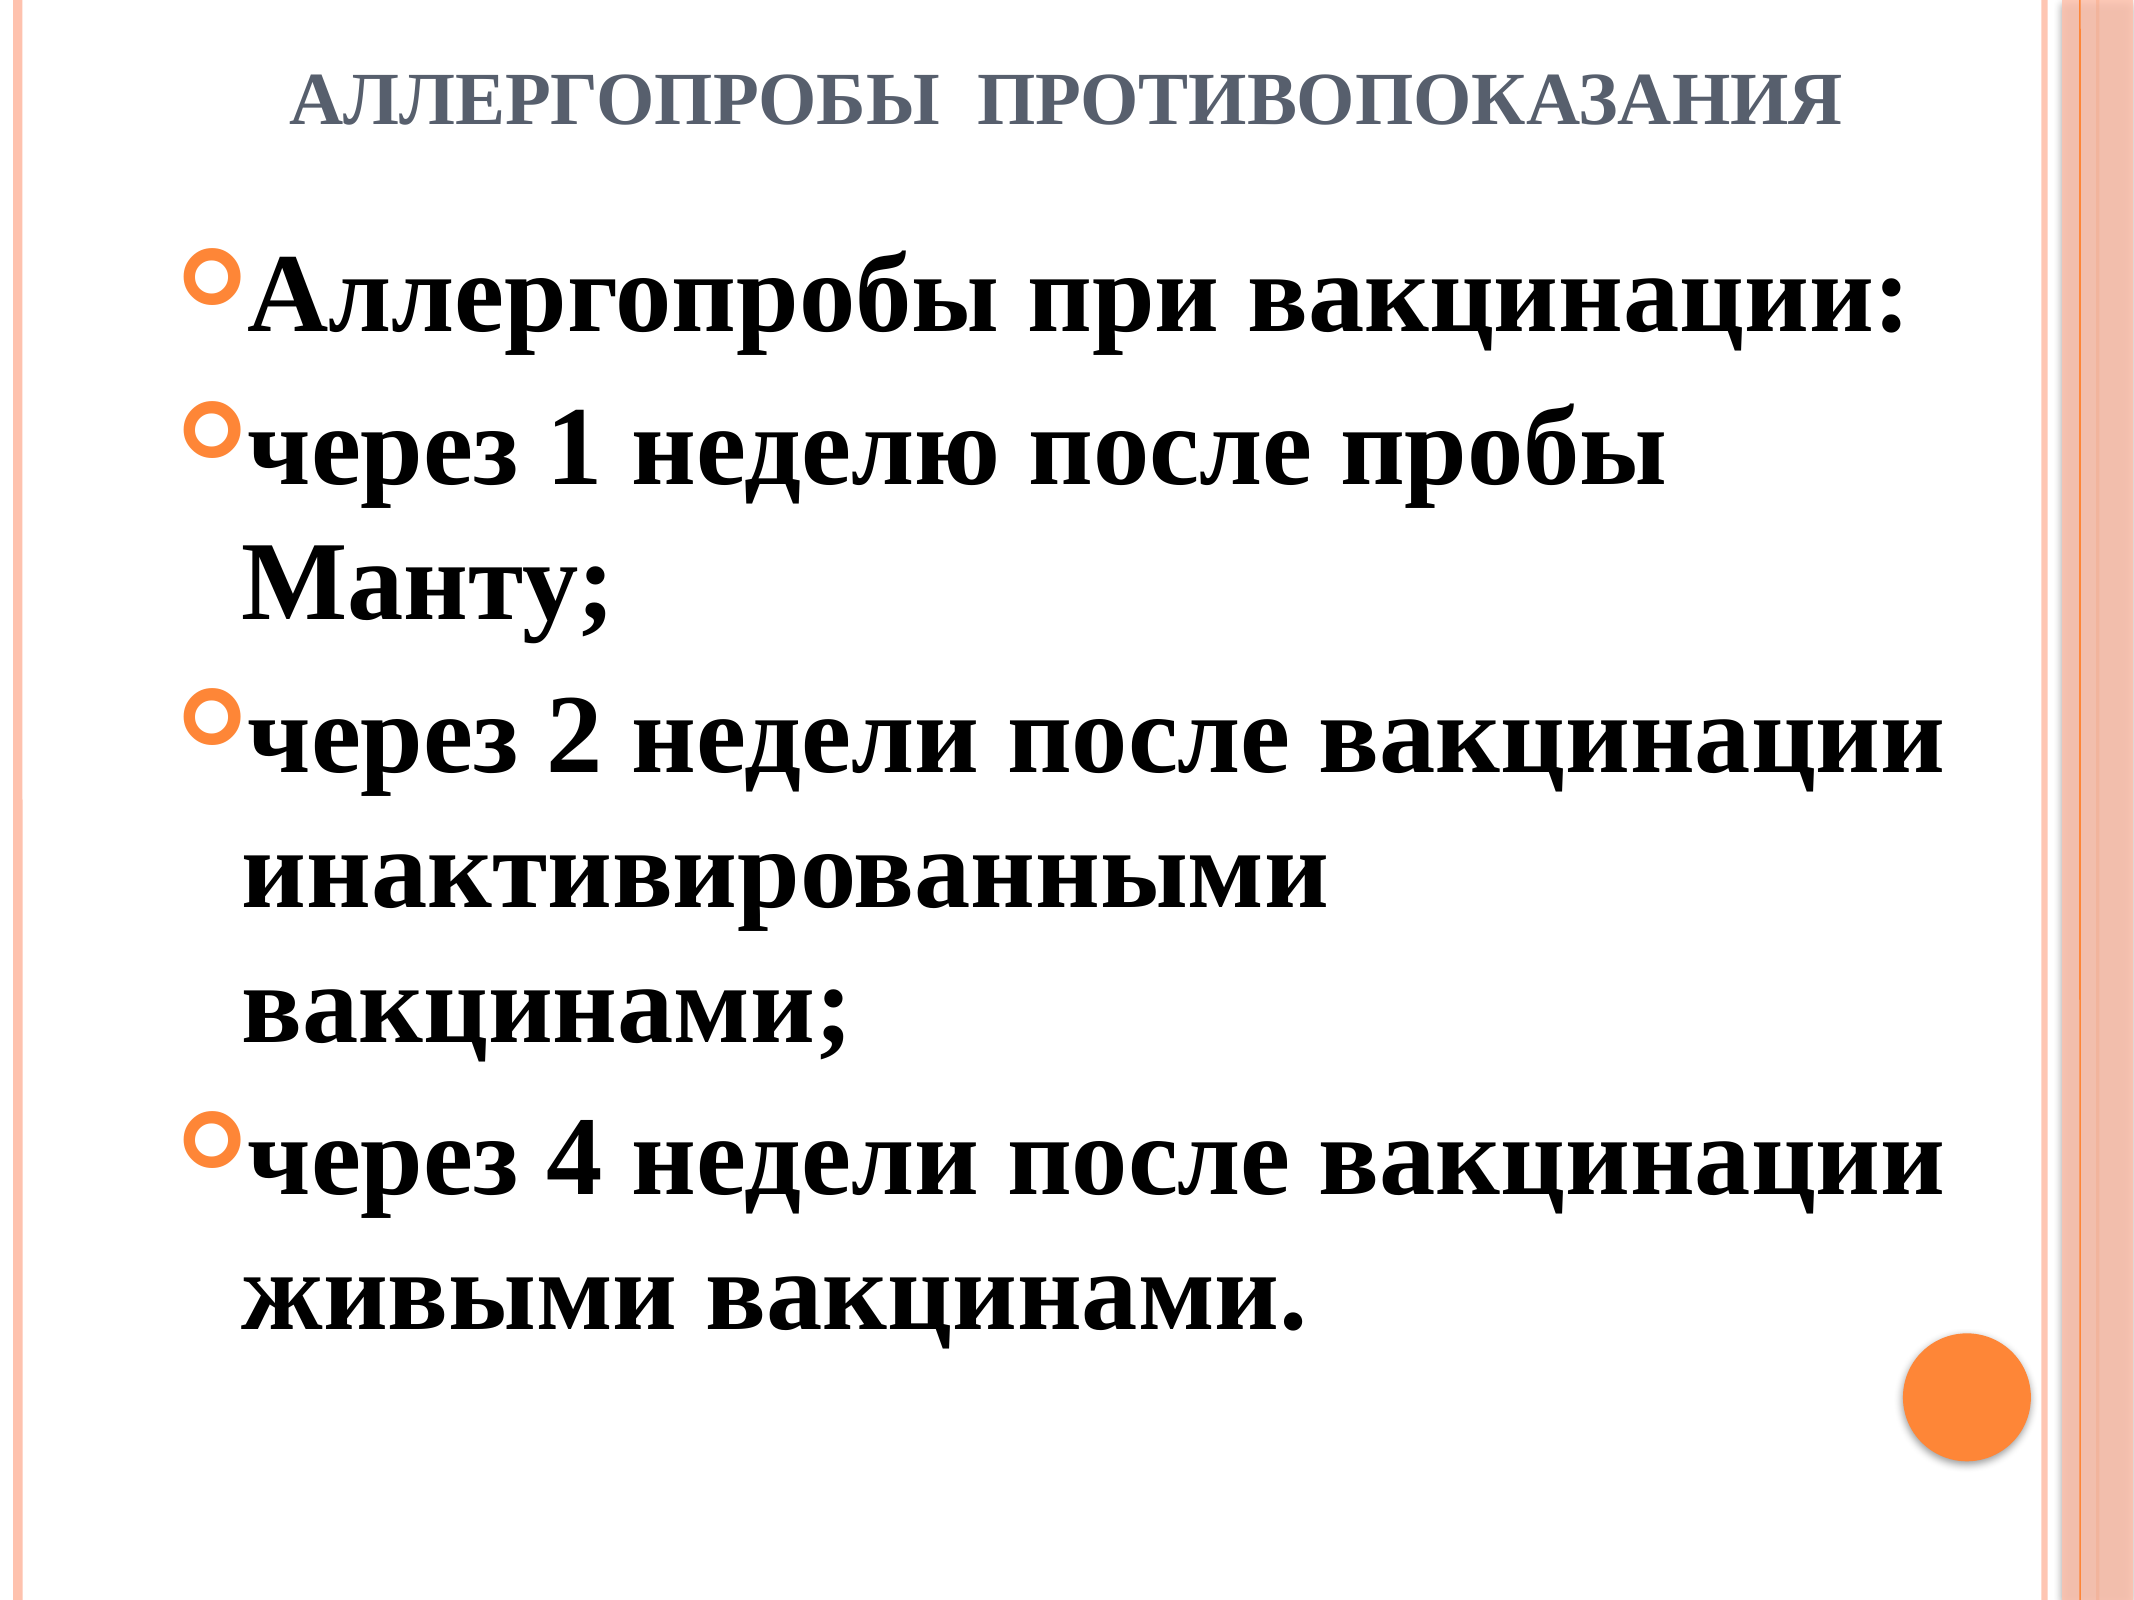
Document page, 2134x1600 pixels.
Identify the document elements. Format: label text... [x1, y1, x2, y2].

title АЛЛЕРГОПРОБЫ ПРОТИВОПОКАЗАНИЯ [156, 72, 1978, 150]
list Аллергопробы при вакцинации: через 1 неделю после пробы Манту; через 2 недели после вакцинации инактивированными вакцинами; через 4 недели после вакцинации живыми вакцинами. [156, 208, 1978, 1459]
